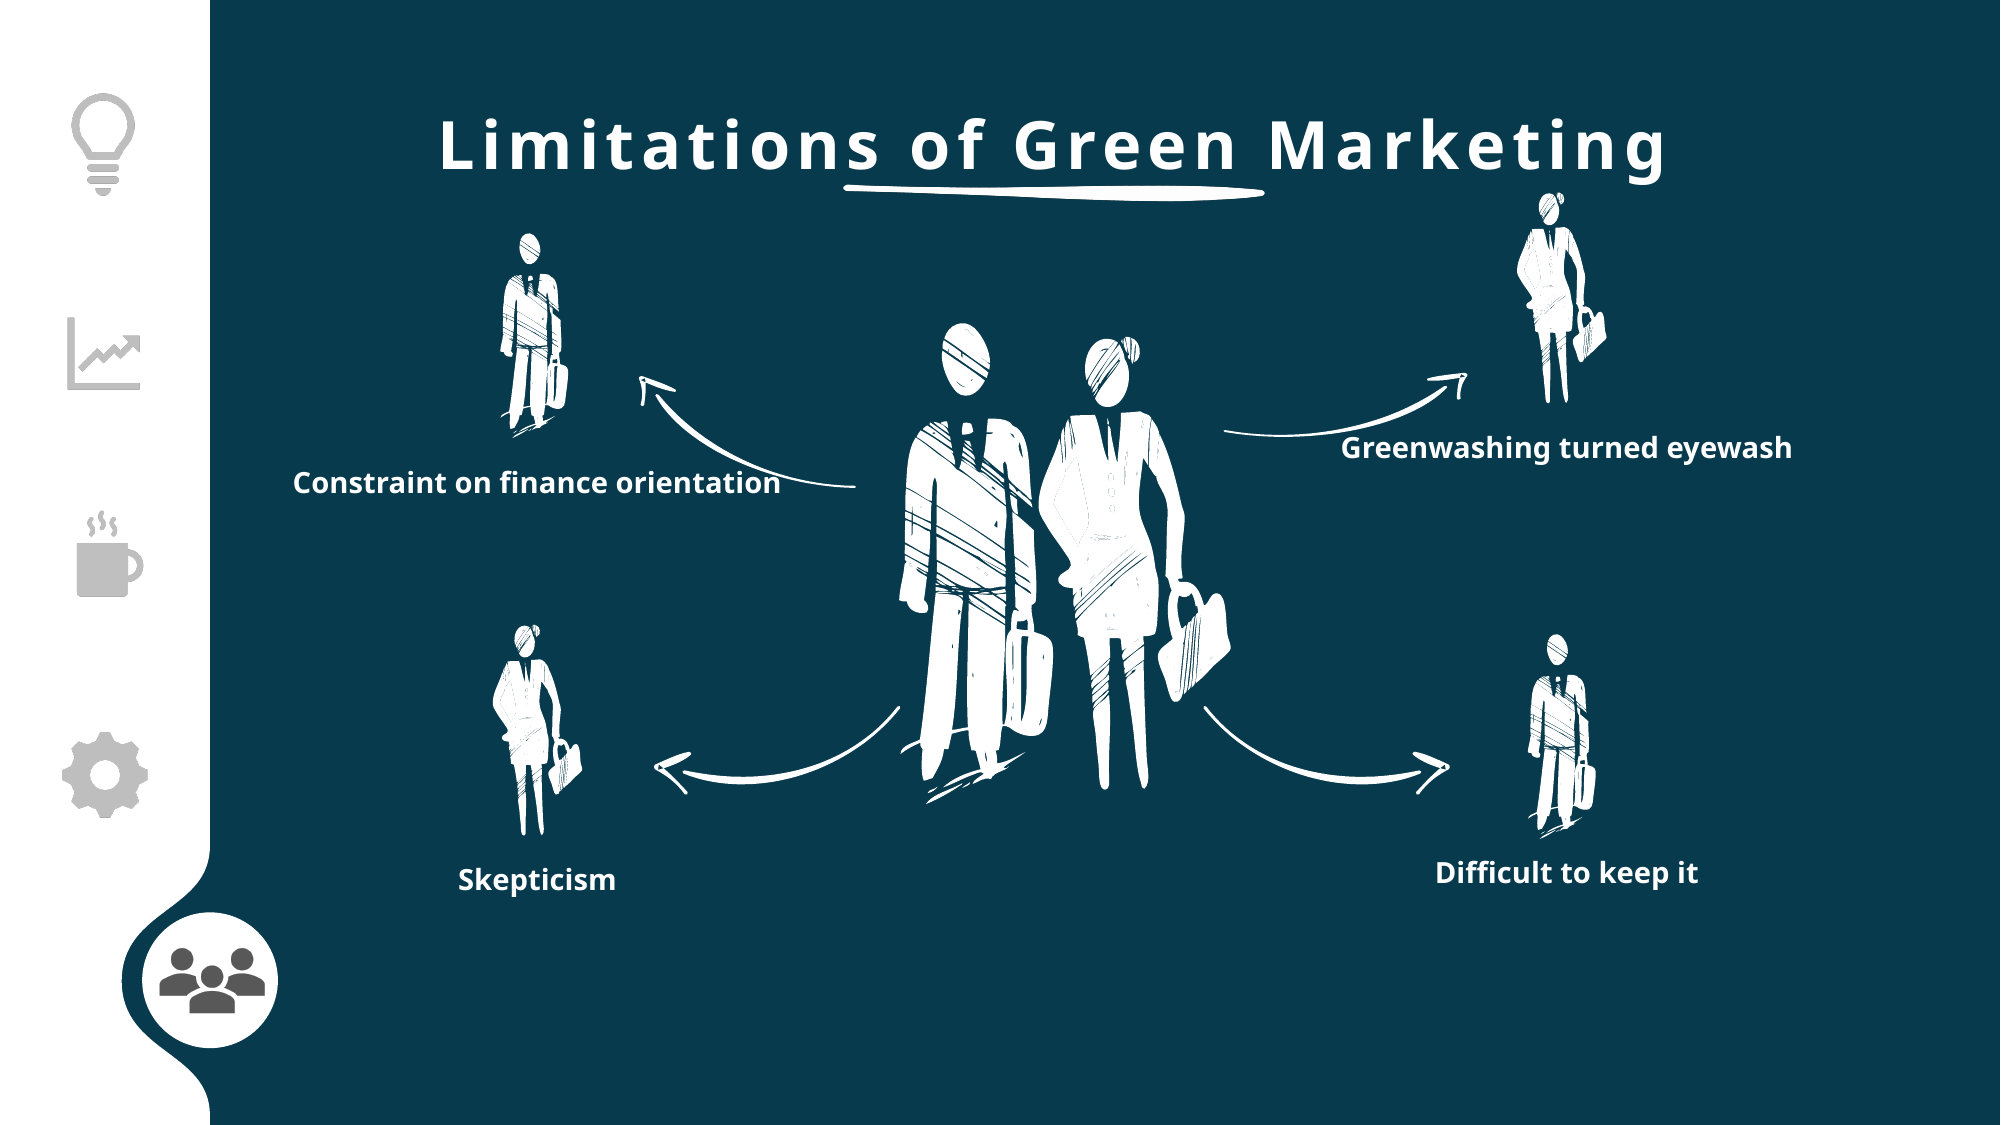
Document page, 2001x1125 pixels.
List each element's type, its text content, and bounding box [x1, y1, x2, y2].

picture [59, 502, 161, 605]
picture [45, 921, 165, 1040]
text_box Constraint on finance orientation [277, 456, 798, 507]
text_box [666, 674, 822, 802]
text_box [1494, 631, 1632, 843]
picture [45, 715, 165, 835]
picture [52, 303, 154, 404]
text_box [466, 230, 605, 442]
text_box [1231, 674, 1438, 802]
picture [843, 178, 1265, 207]
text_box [492, 624, 583, 836]
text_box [822, 316, 1231, 813]
text_box Skepticism [443, 854, 632, 904]
text_box Limitations of Green Marketing [422, 95, 1683, 191]
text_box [1517, 192, 1607, 404]
text_box z [0, 0, 211, 1125]
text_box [1231, 363, 1466, 443]
text_box Greenwashing turned eyewash [1325, 421, 1809, 472]
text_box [142, 912, 278, 1049]
picture [45, 86, 161, 203]
text_box Difficult to keep it [1419, 847, 1715, 897]
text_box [632, 389, 822, 476]
